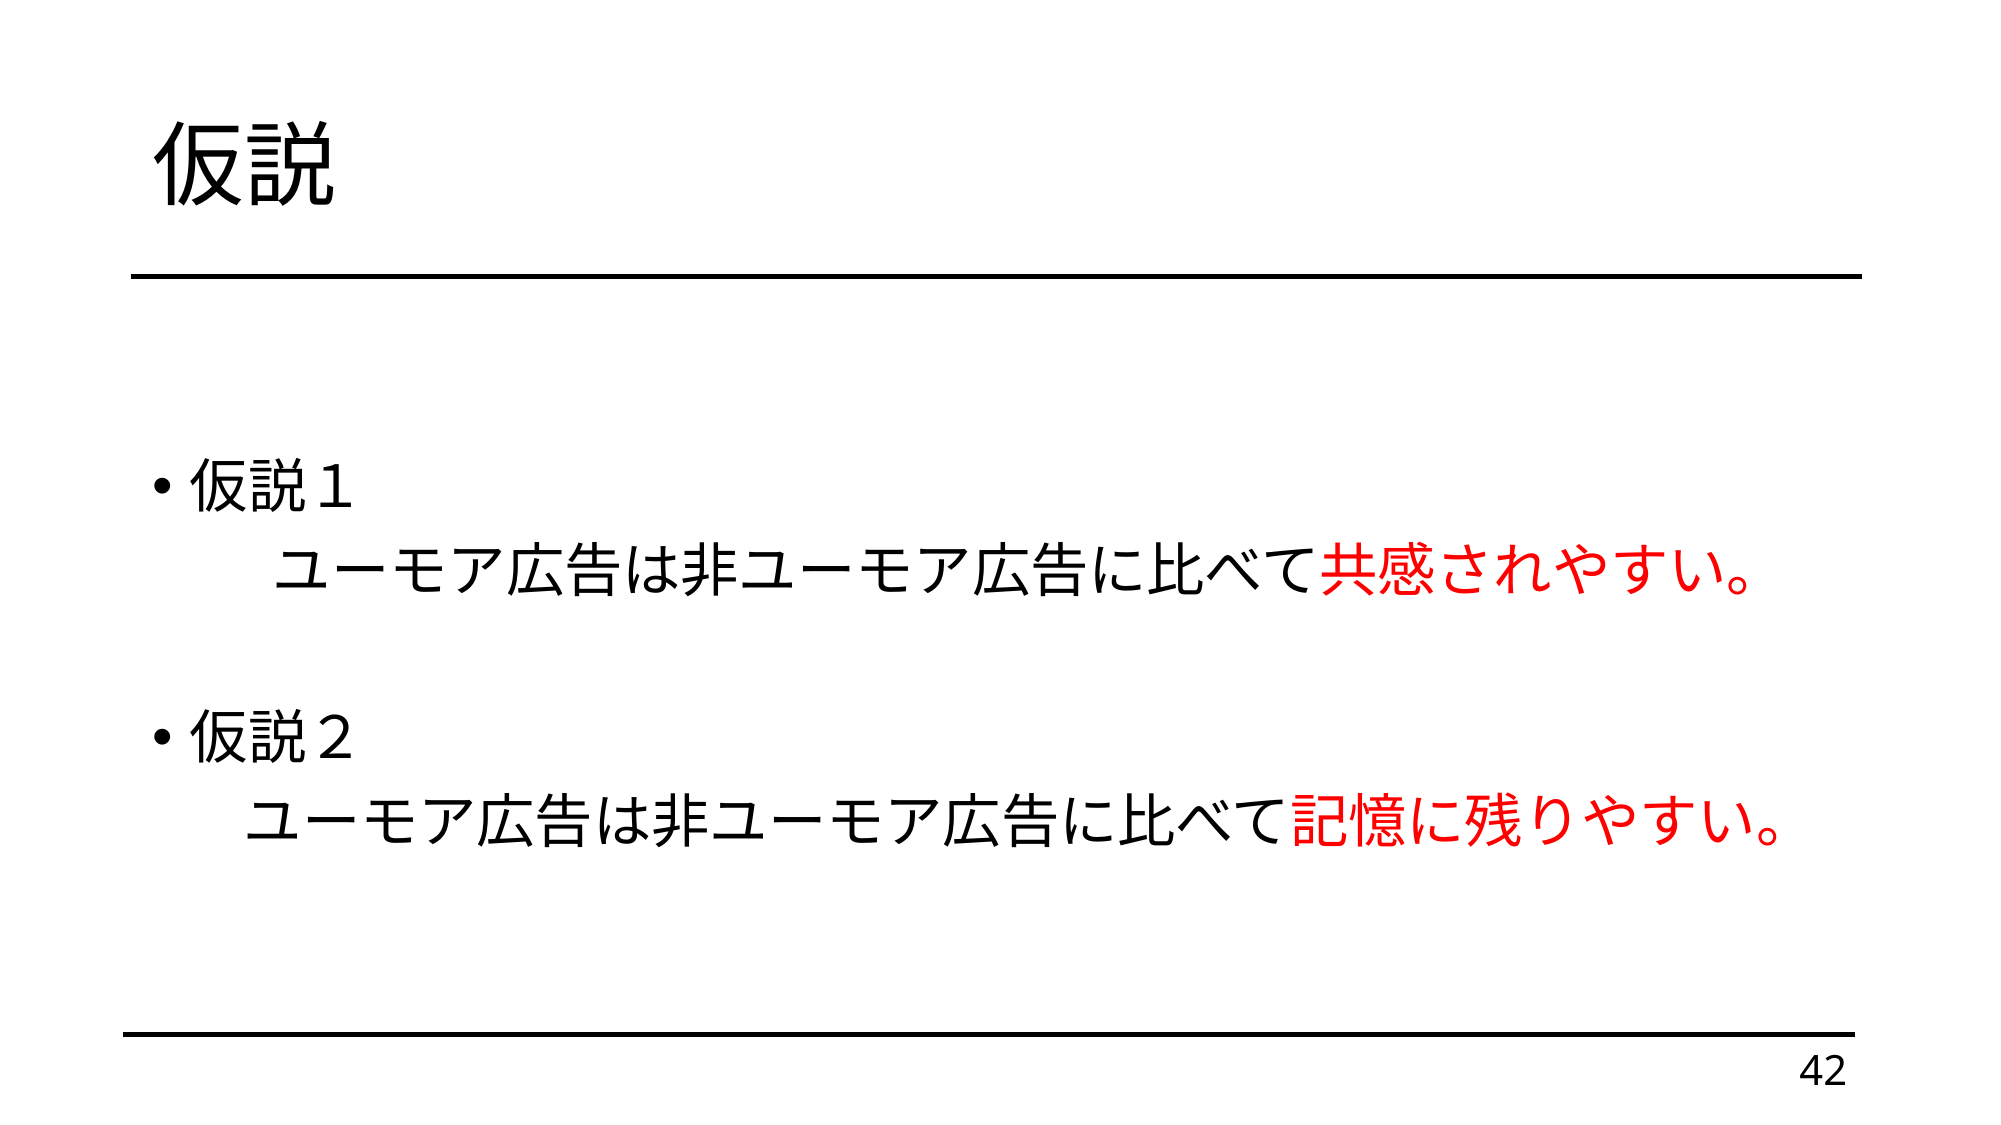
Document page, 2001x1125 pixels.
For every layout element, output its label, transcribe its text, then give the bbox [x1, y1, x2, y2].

title 仮説 [137, 59, 1863, 276]
slide_number 42 [1412, 1042, 1863, 1103]
list 仮説１ ユーモア広告は非ユーモア広告に比べて共感されやすい。 仮説２ ユーモア広告は非ユーモア広告に比べて記憶に残りやすい。 [137, 299, 1863, 1014]
